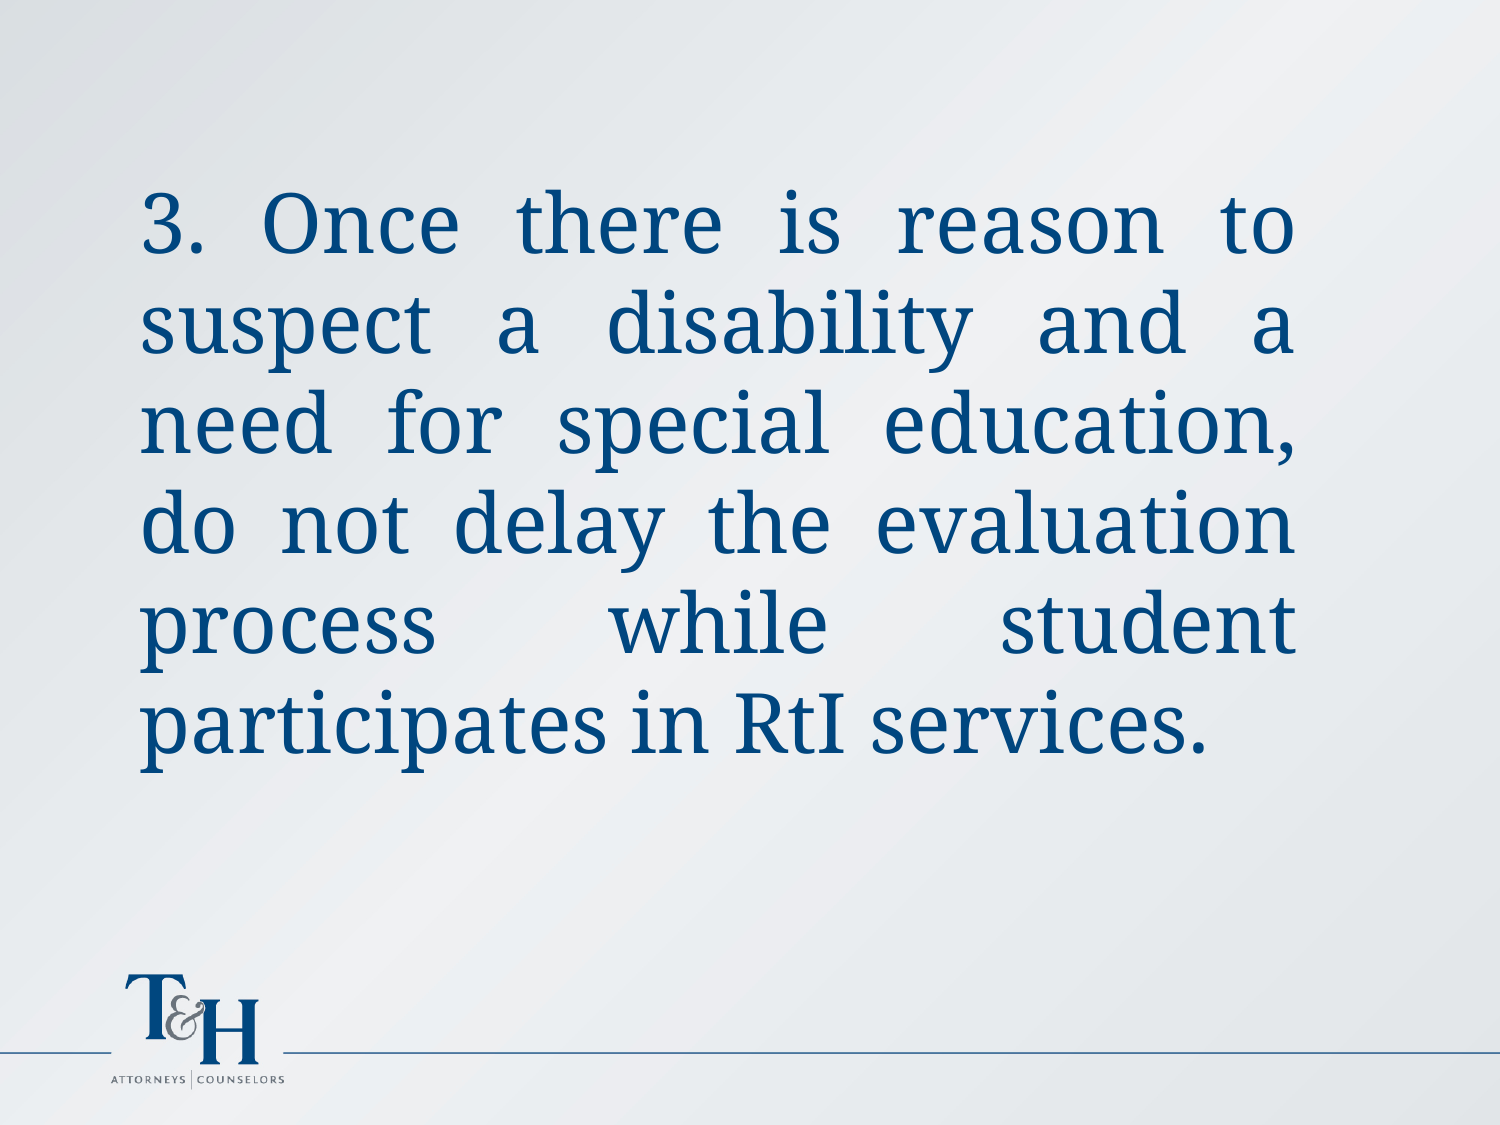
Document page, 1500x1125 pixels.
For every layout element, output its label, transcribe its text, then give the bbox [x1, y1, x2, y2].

picture [0, 0, 1500, 1125]
text_box 3. Once there is reason to suspect a disability and a need for special education, do not delay the evaluation process while student participates in RtI services. [124, 162, 1313, 778]
